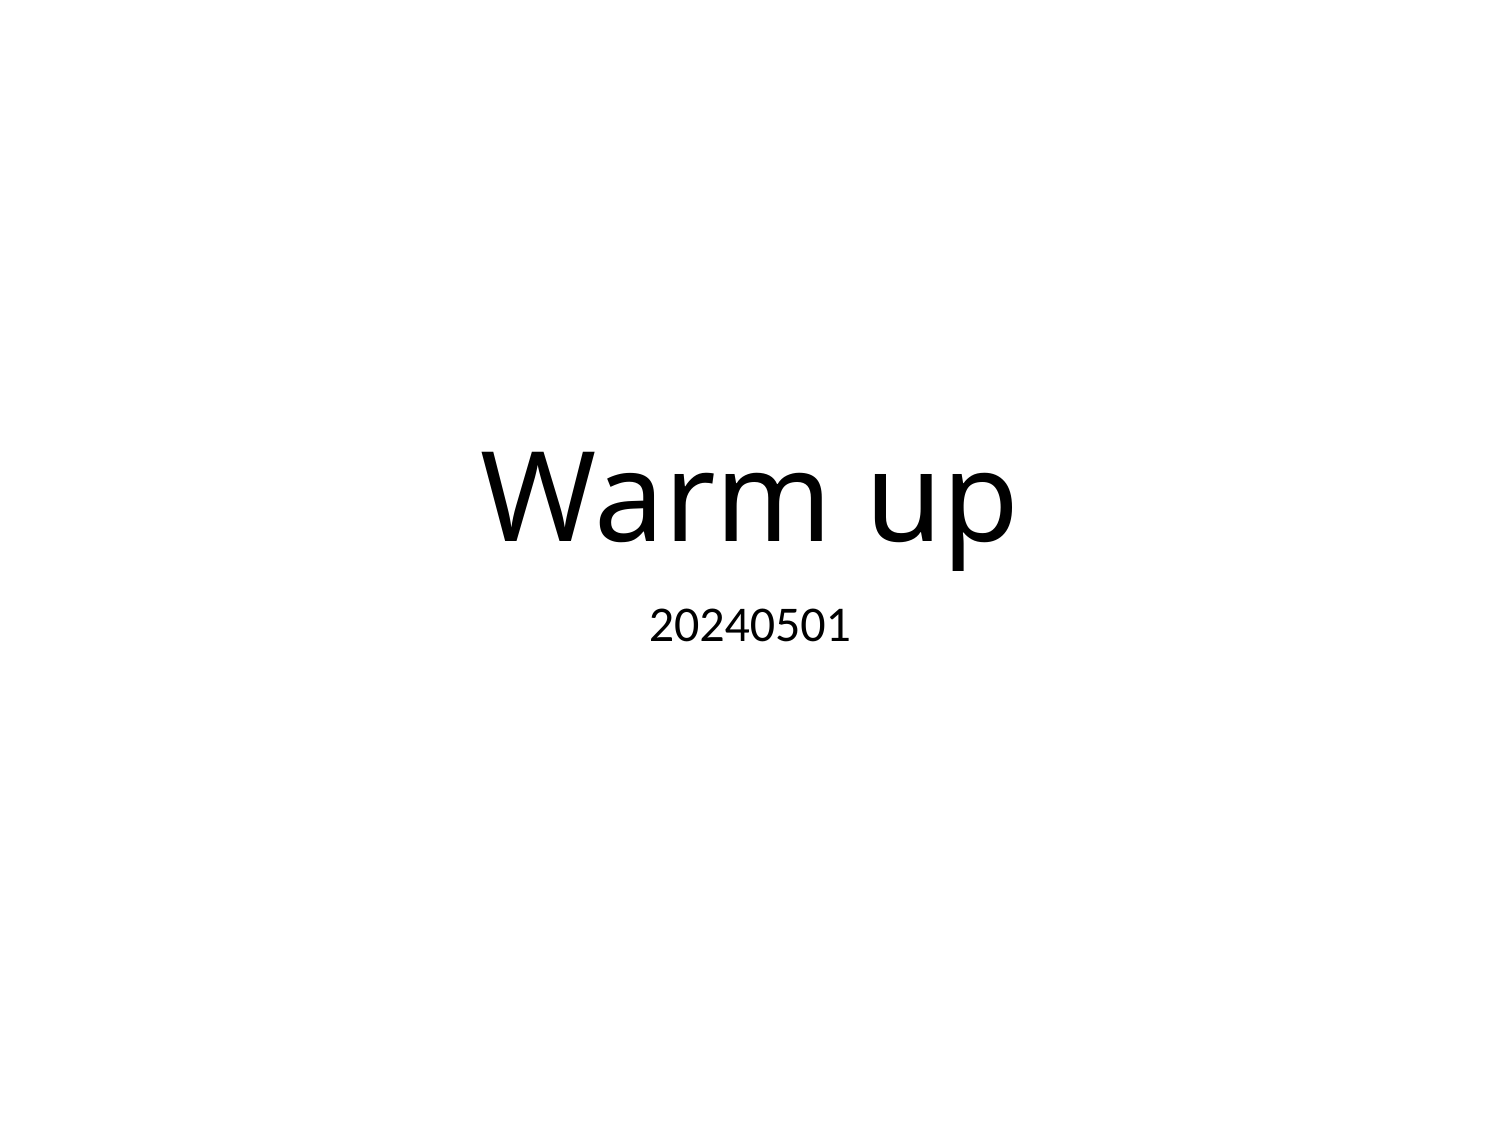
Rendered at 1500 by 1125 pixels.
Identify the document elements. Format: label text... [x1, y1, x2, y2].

subtitle 20240501 [187, 590, 1313, 863]
title Warm up [112, 184, 1388, 576]
